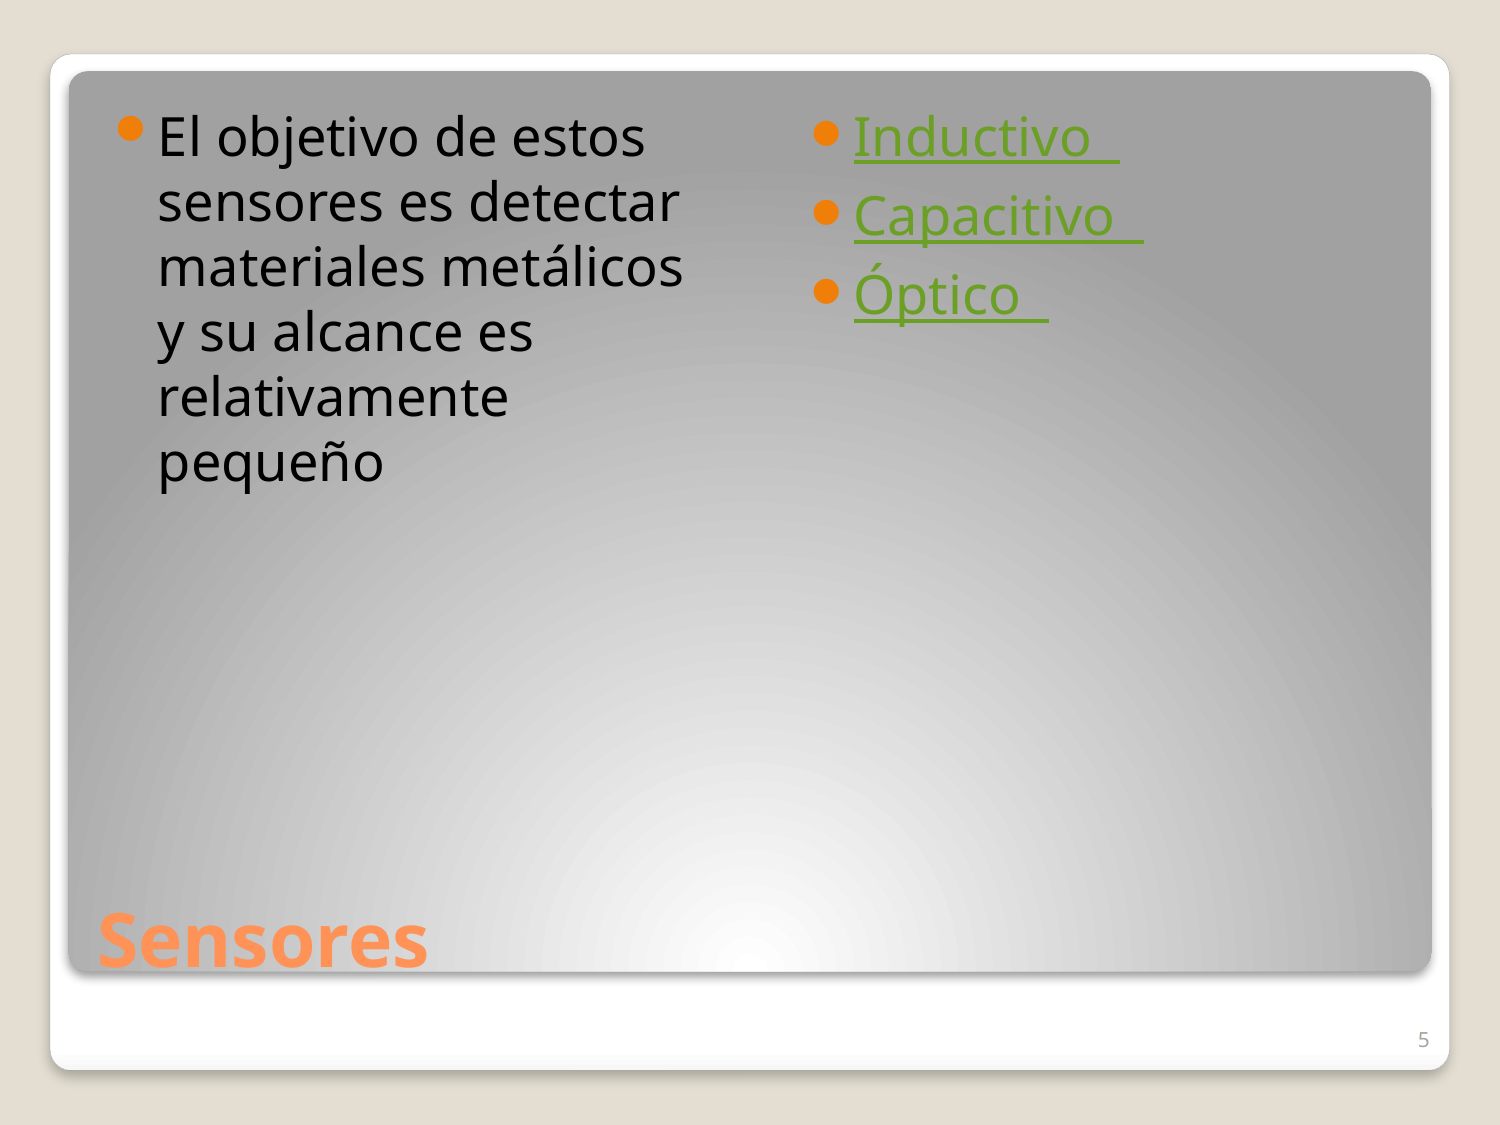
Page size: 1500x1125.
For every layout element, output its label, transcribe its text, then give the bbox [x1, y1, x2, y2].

list Inductivo Capacitivo Óptico [780, 86, 1426, 807]
list El objetivo de estos sensores es detectar materiales metálicos y su alcance es relativamente pequeño [84, 86, 730, 807]
slide_number 5 [1369, 1002, 1445, 1063]
title Sensores [82, 817, 1425, 991]
